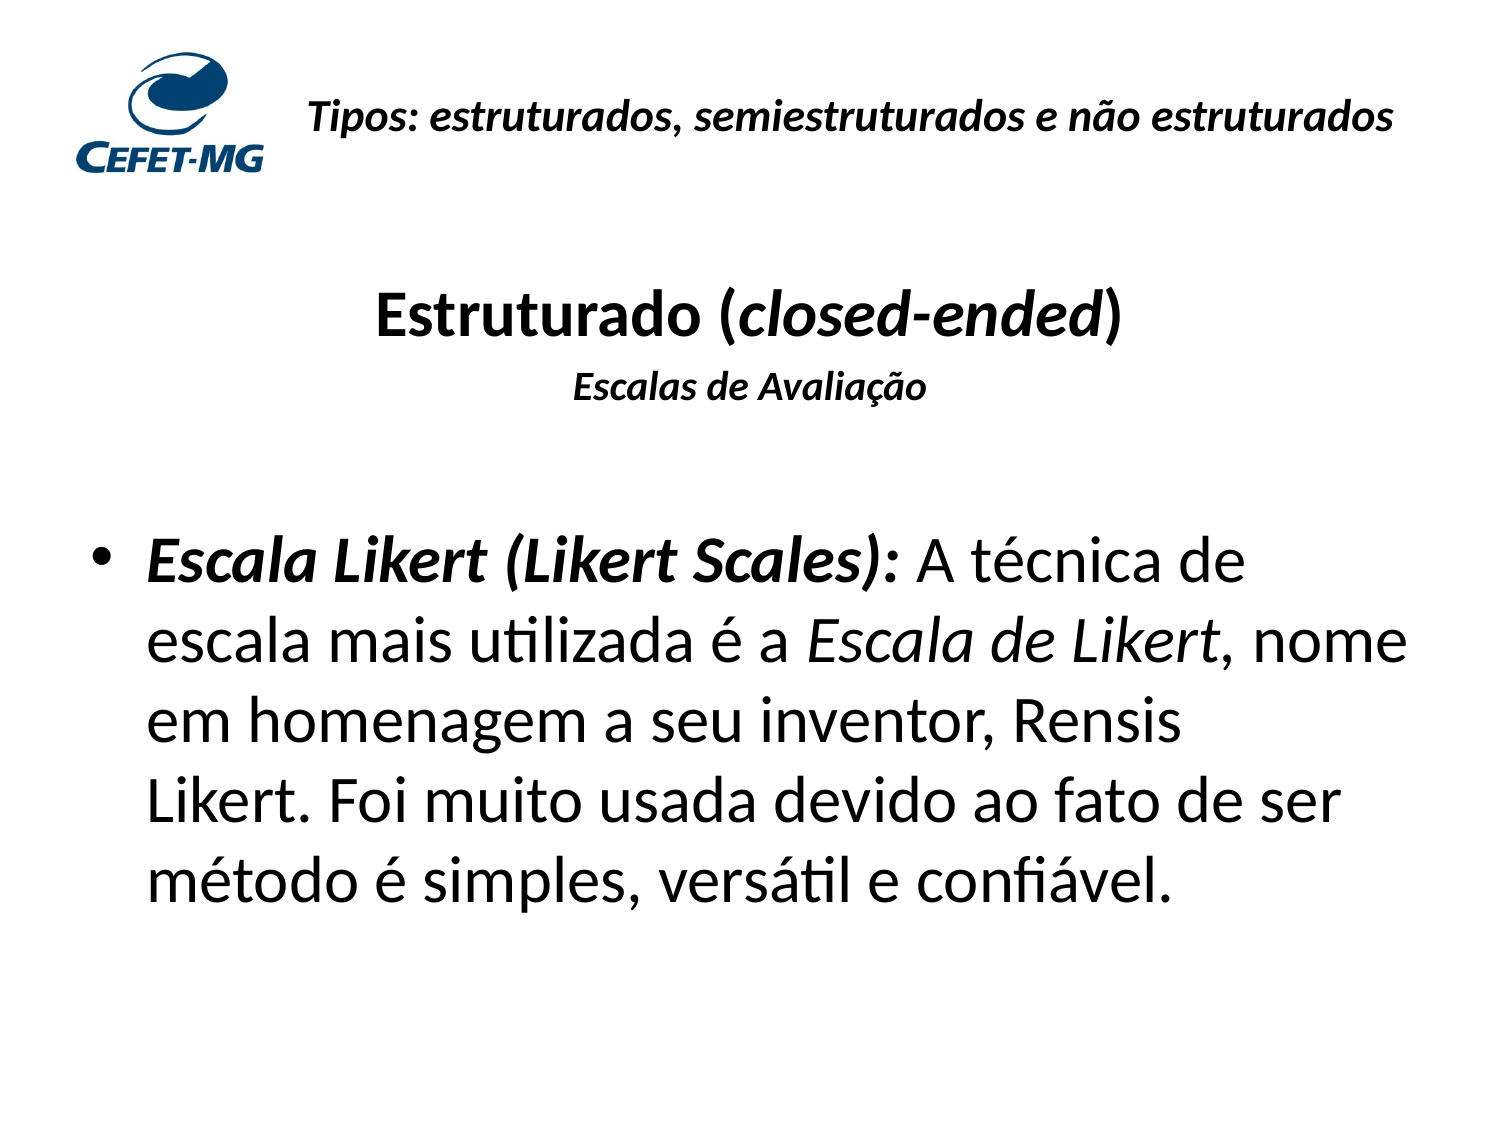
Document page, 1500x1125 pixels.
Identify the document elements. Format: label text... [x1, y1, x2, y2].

list Estruturado (closed-ended) Escalas de Avaliação Escala Likert (Likert Scales): A técnica de escala mais utilizada é a Escala de Likert, nome em homenagem a seu inventor, Rensis Likert. Foi muito usada devido ao fato de ser método é simples, versátil e confiável. [75, 262, 1425, 1005]
text_box Tipos: estruturados, semiestruturados e não estruturados [277, 78, 1424, 149]
picture [76, 51, 264, 173]
